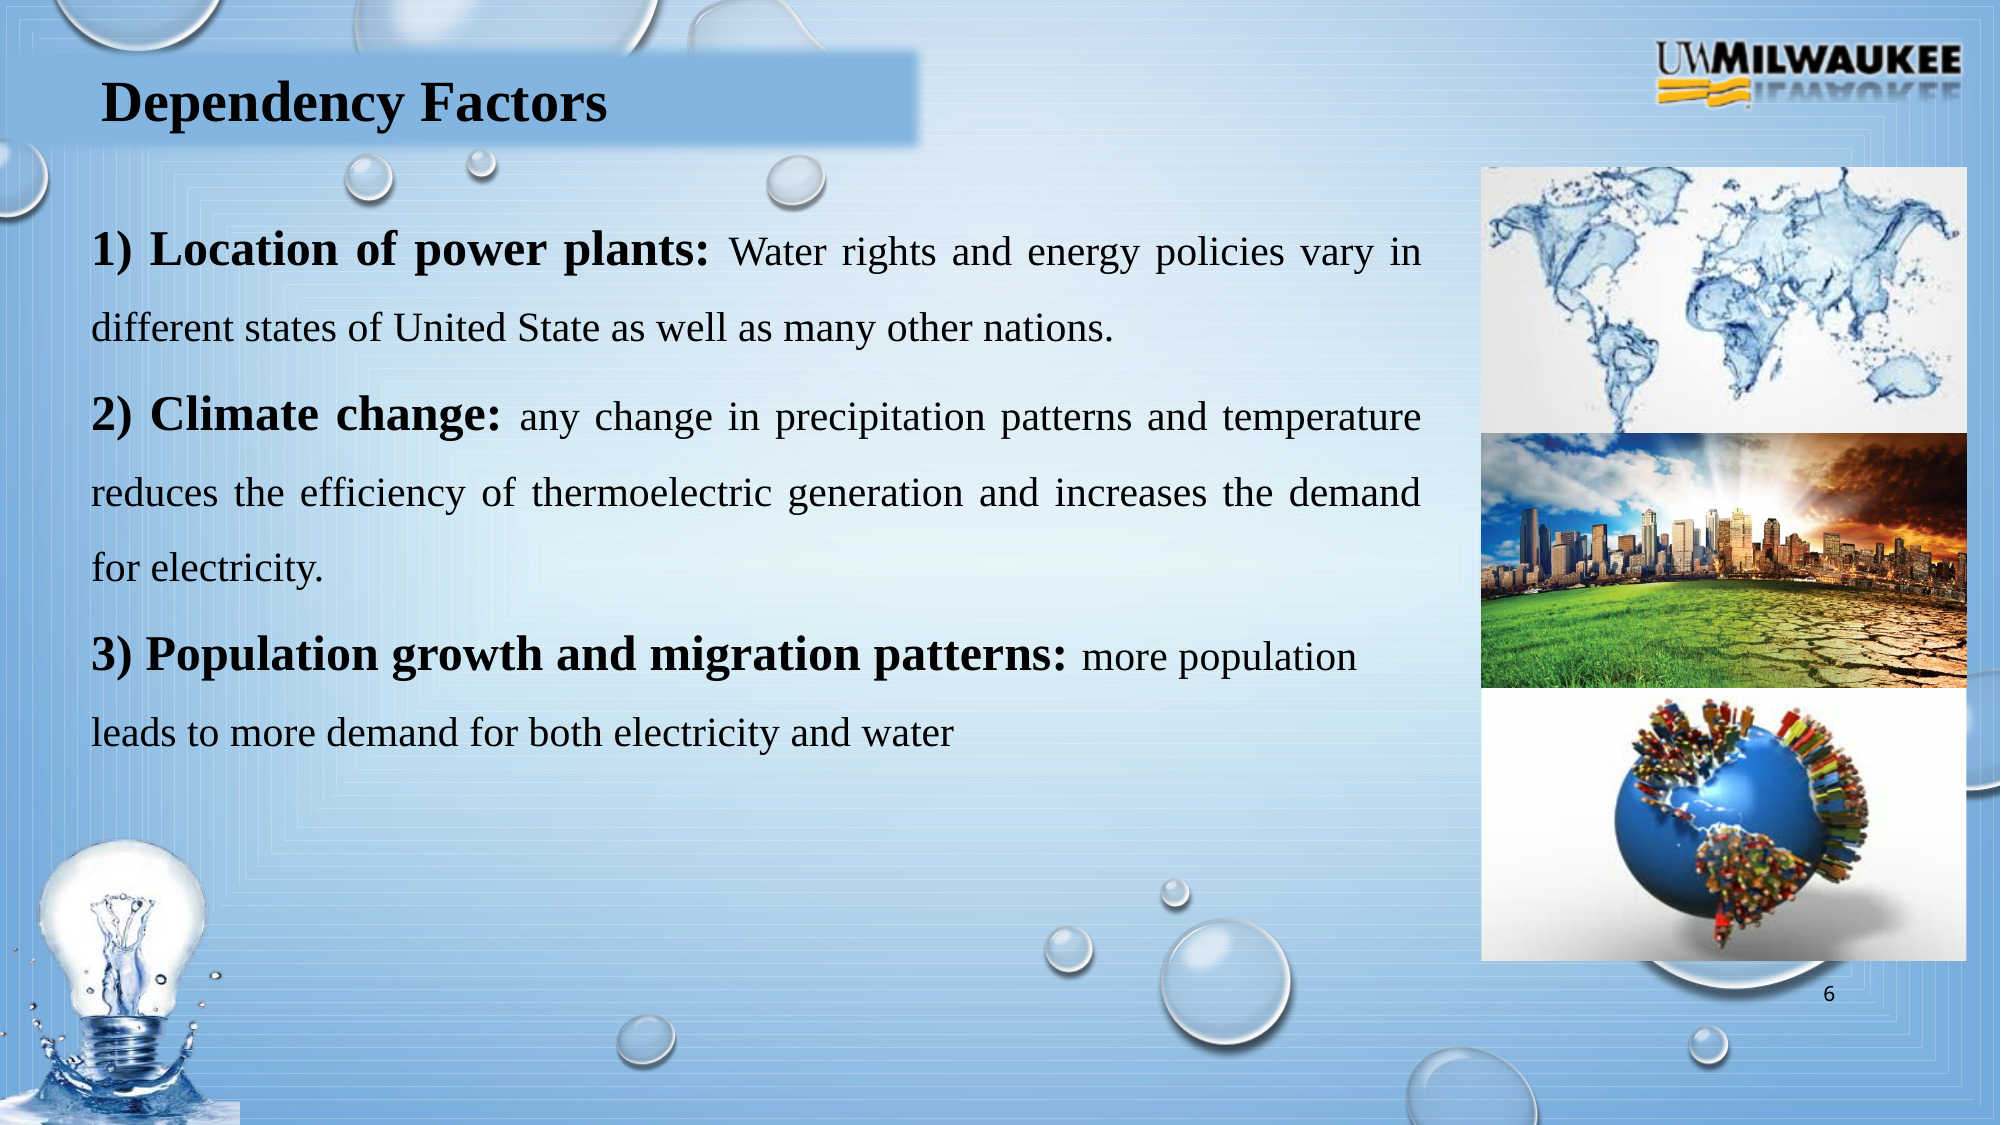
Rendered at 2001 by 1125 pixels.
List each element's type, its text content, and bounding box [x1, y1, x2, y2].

slide_number 6 [1724, 971, 1851, 1025]
text_box 1) Location of power plants: Water rights and energy policies vary in different states of United State as well as many other nations. 2) Climate change: any change in precipitation patterns and temperature reduces the efficiency of thermoelectric generation and increases the demand for electricity. 3) Population growth and migration patterns: more population leads to more demand for both electricity and water [76, 177, 1438, 853]
text_box Dependency Factors [17, 58, 909, 138]
picture [0, 0, 2000, 1125]
